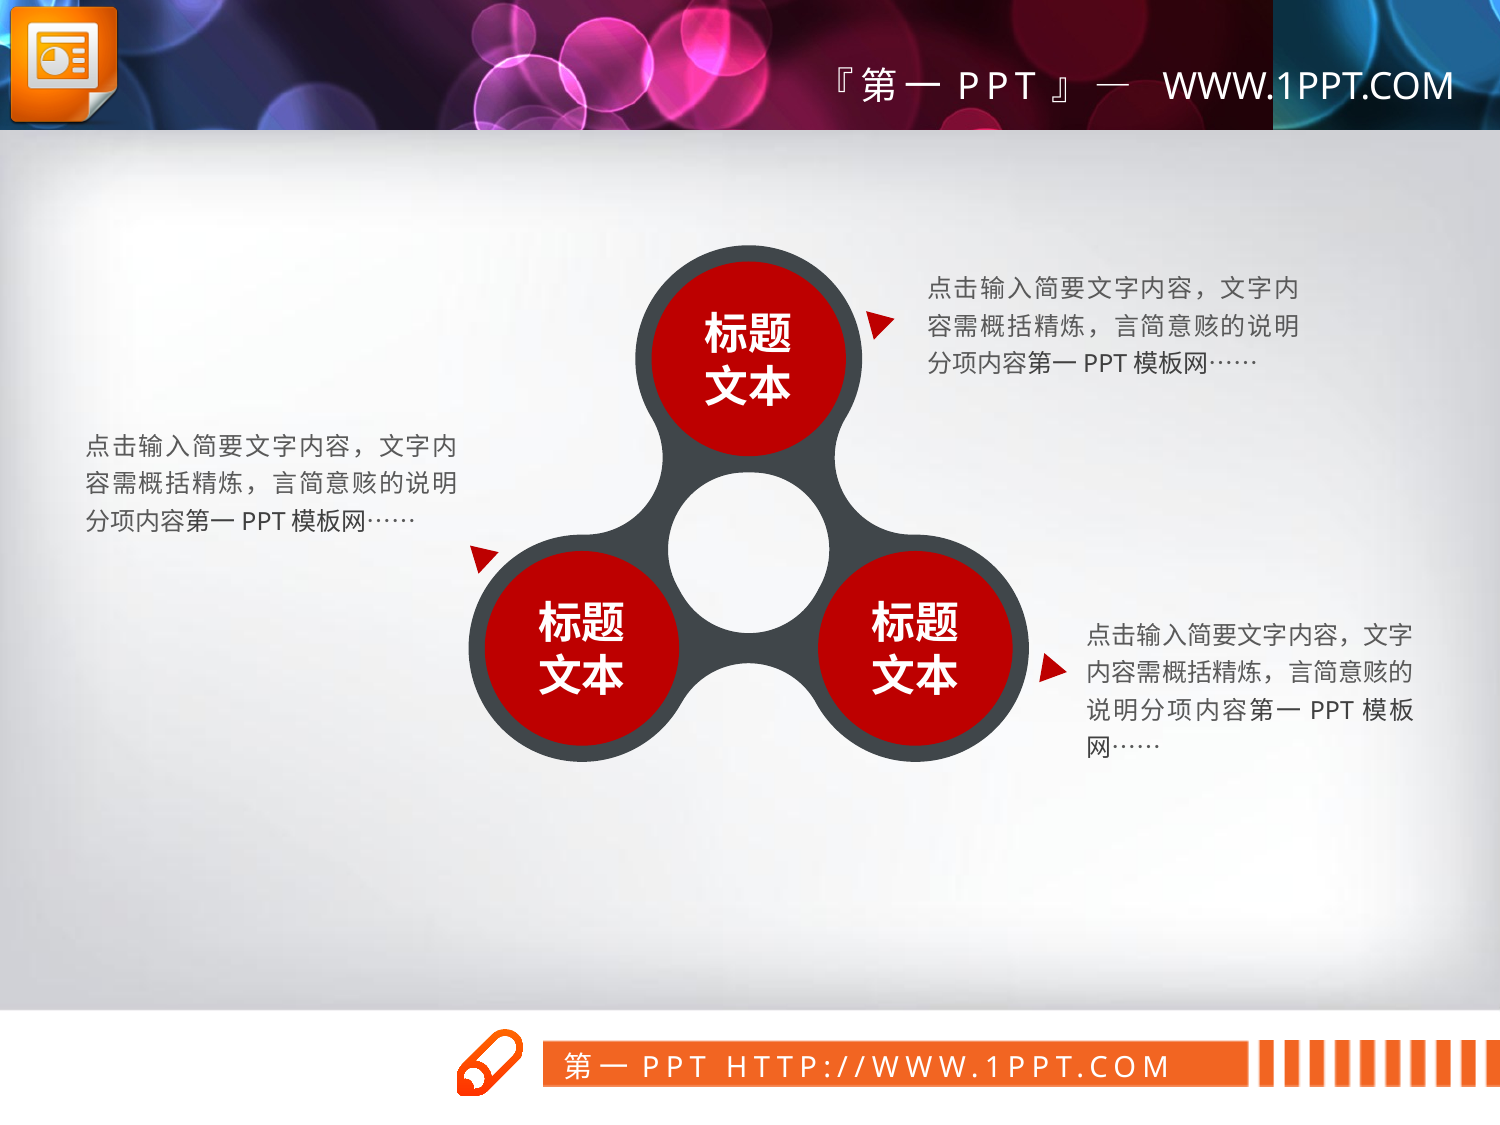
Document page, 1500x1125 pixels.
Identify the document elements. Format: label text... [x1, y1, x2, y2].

text_box [651, 261, 846, 457]
text_box [470, 545, 499, 574]
text_box 点击输入简要文字内容，文字内容需概括精炼，言简意赅的说明分项内容第一PPT模板网…… [1086, 611, 1415, 762]
text_box 标题文本 [862, 595, 969, 701]
text_box 点击输入简要文字内容，文字内容需概括精炼，言简意赅的说明分项内容第一PPT模板网…… [85, 422, 459, 536]
text_box 点击输入简要文字内容，文字内容需概括精炼，言简意赅的说明分项内容第一PPT模板网…… [927, 265, 1300, 378]
text_box 标题文本 [528, 595, 635, 701]
text_box 标题文本 [695, 305, 802, 411]
text_box [866, 311, 895, 340]
picture [0, 0, 1500, 1012]
text_box [818, 550, 1013, 746]
text_box [468, 245, 1029, 762]
picture [543, 1040, 1500, 1087]
text_box [484, 550, 680, 746]
text_box [1039, 653, 1067, 683]
